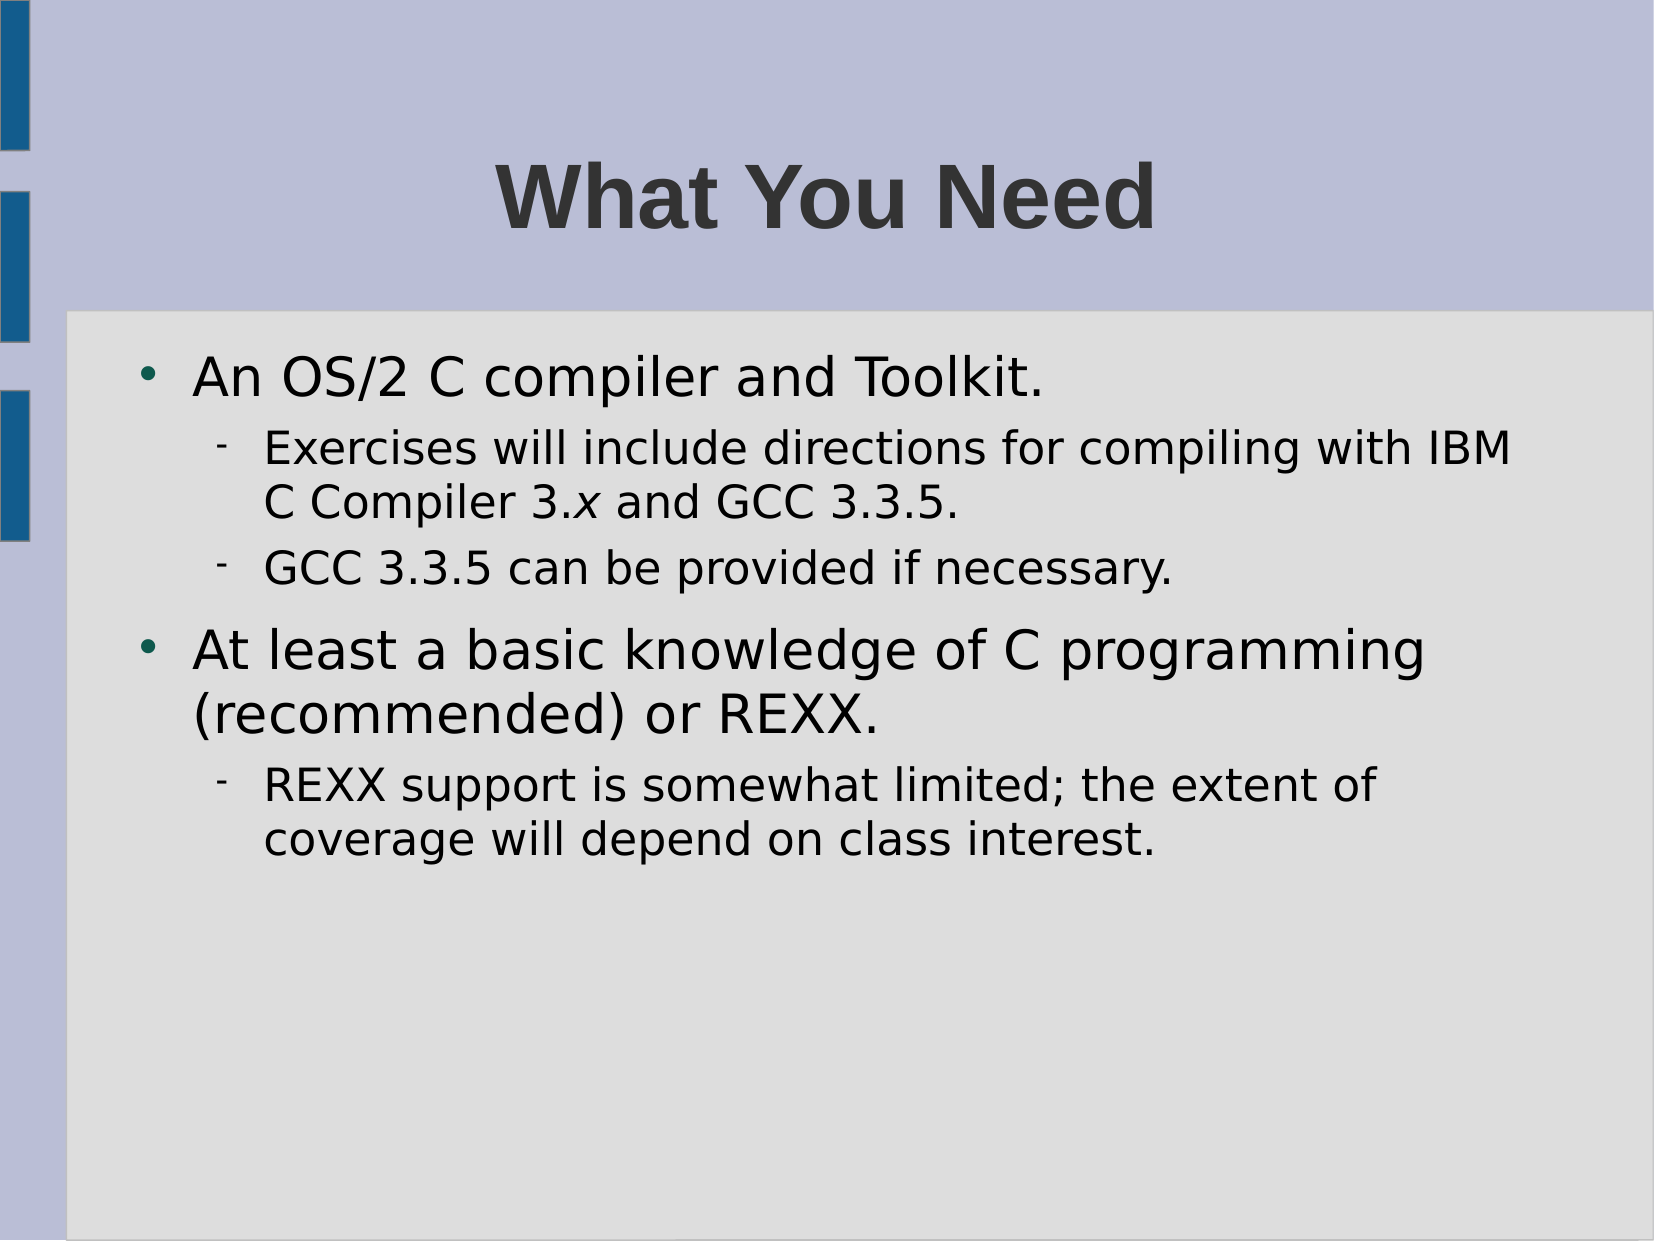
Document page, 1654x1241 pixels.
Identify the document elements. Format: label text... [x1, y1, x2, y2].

title What You Need [121, 91, 1534, 299]
list An OS/2 C compiler and Toolkit. Exercises will include directions for compiling with IBM C Compiler 3.x and GCC 3.3.5. GCC 3.3.5 can be provided if necessary. At least a basic knowledge of C programming (recommended) or REXX. REXX support is somewhat limited; the extent of coverage will depend on class interest. [121, 344, 1534, 1126]
